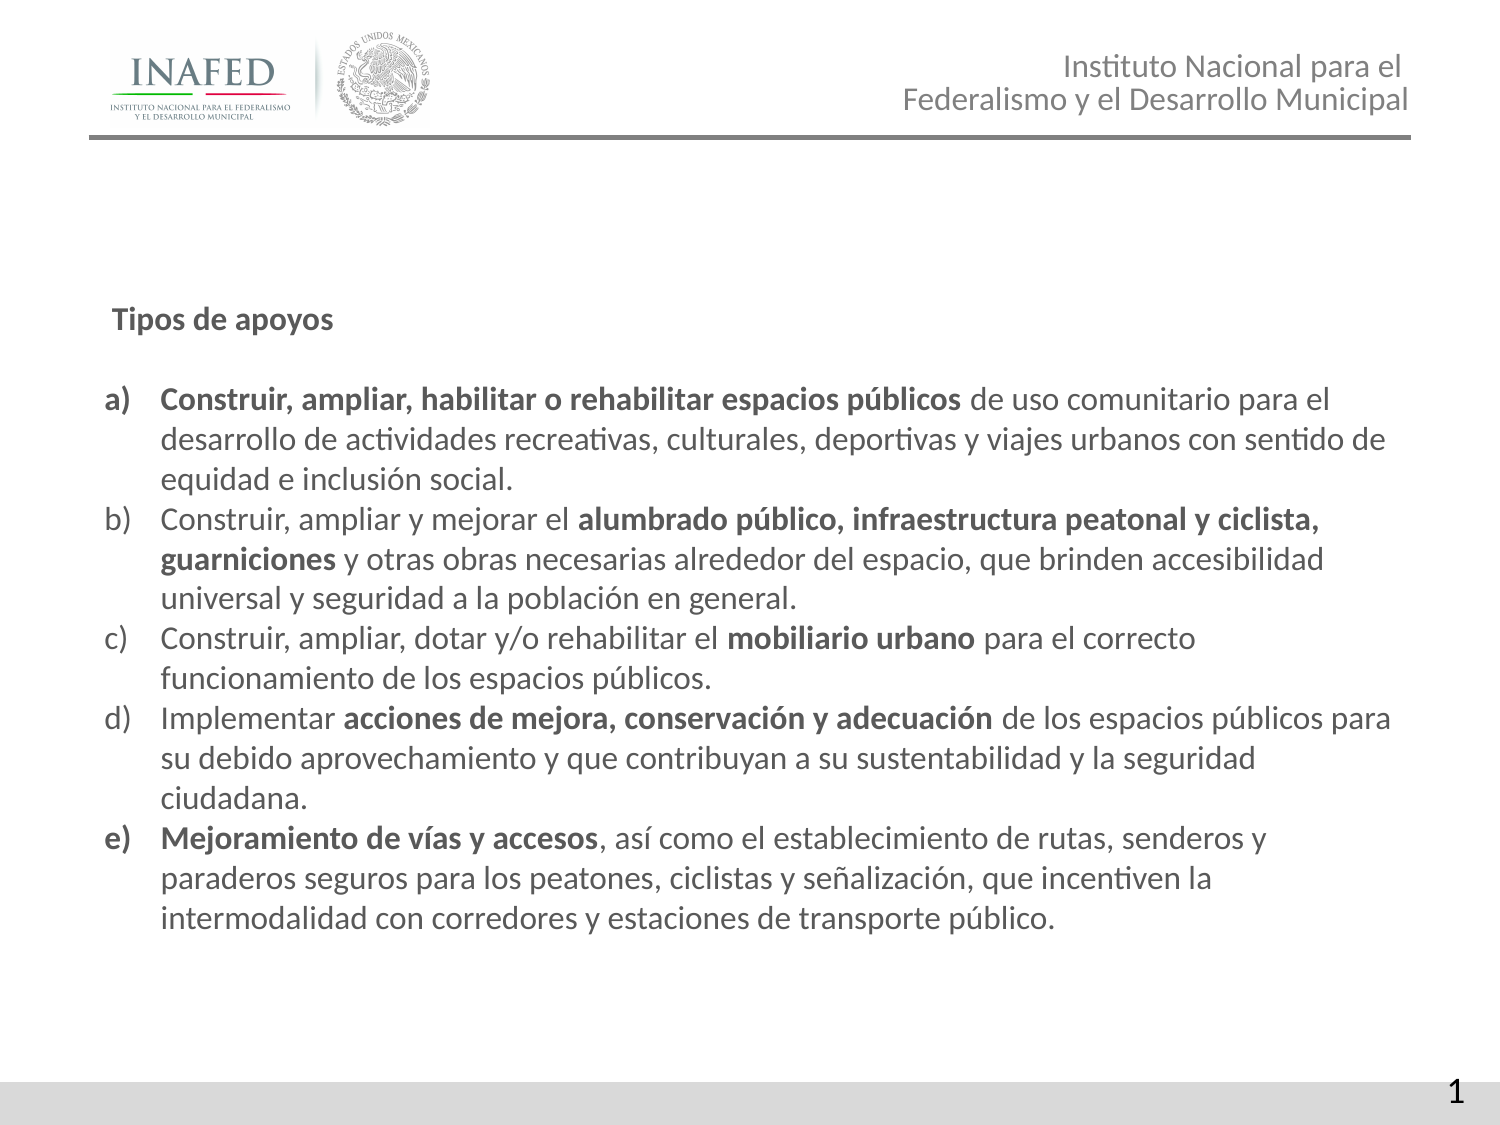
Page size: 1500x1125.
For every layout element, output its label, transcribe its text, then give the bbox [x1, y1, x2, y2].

picture [110, 30, 430, 128]
text_box Tipos de apoyos Construir, ampliar, habilitar o rehabilitar espacios públicos de uso comunitario para el desarrollo de actividades recreativas, culturales, deportivas y viajes urbanos con sentido de equidad e inclusión social. Construir, ampliar y mejorar el alumbrado público, infraestructura peatonal y ciclista, guarniciones y otras obras necesarias alrededor del espacio, que brinden accesibilidad universal y seguridad a la población en general. Construir, ampliar, dotar y/o rehabilitar el mobiliario urbano para el correcto funcionamiento de los espacios públicos. Implementar acciones de mejora, conservación y adecuación de los espacios públicos para su debido aprovechamiento y que contribuyan a su sustentabilidad y la seguridad ciudadana. Mejoramiento de vías y accesos, así como el establecimiento de rutas, senderos y paraderos seguros para los peatones, ciclistas y señalización, que incentiven la intermodalidad con corredores y estaciones de transporte público. [89, 289, 1412, 984]
text_box 1 [1411, 1058, 1500, 1119]
